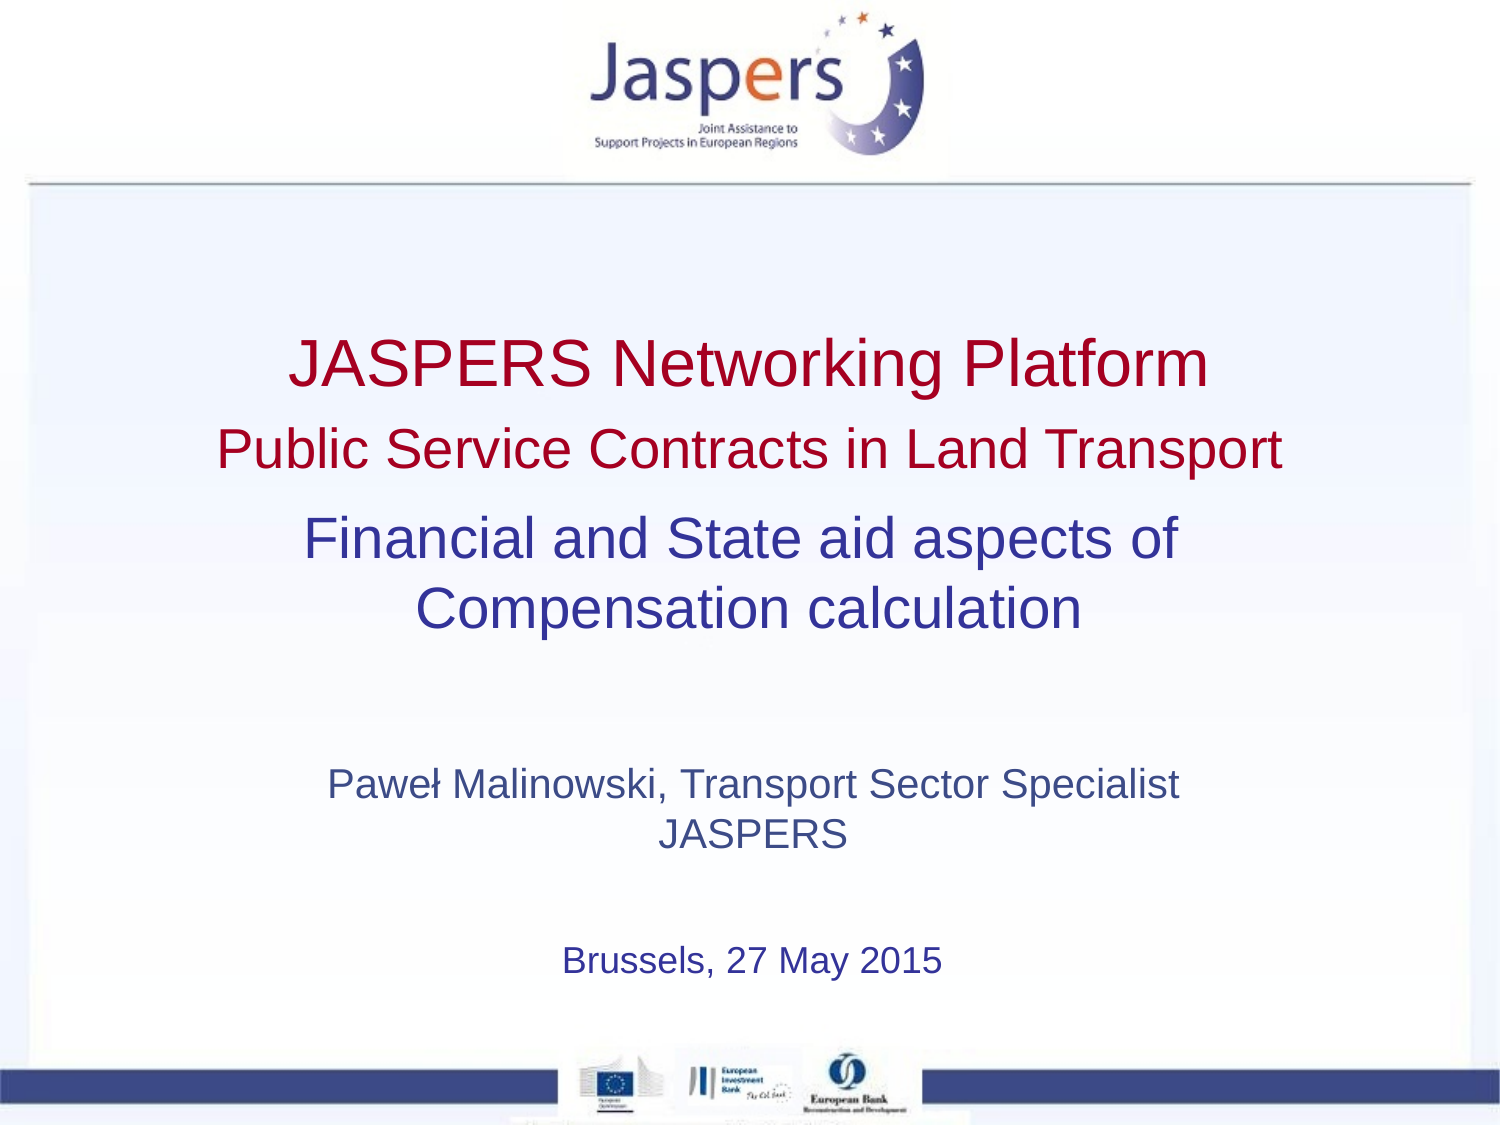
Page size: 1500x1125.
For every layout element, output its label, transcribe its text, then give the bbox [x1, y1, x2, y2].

title JASPERS Networking Platform Public Service Contracts in Land Transport Financial and State aid aspects of Compensation calculation [112, 302, 1388, 657]
text_box Brussels, 27 May 2015 [7, 881, 1500, 981]
picture [0, 0, 1500, 1125]
text_box Paweł Malinowski, Transport Sector Specialist JASPERS [68, 749, 1439, 864]
